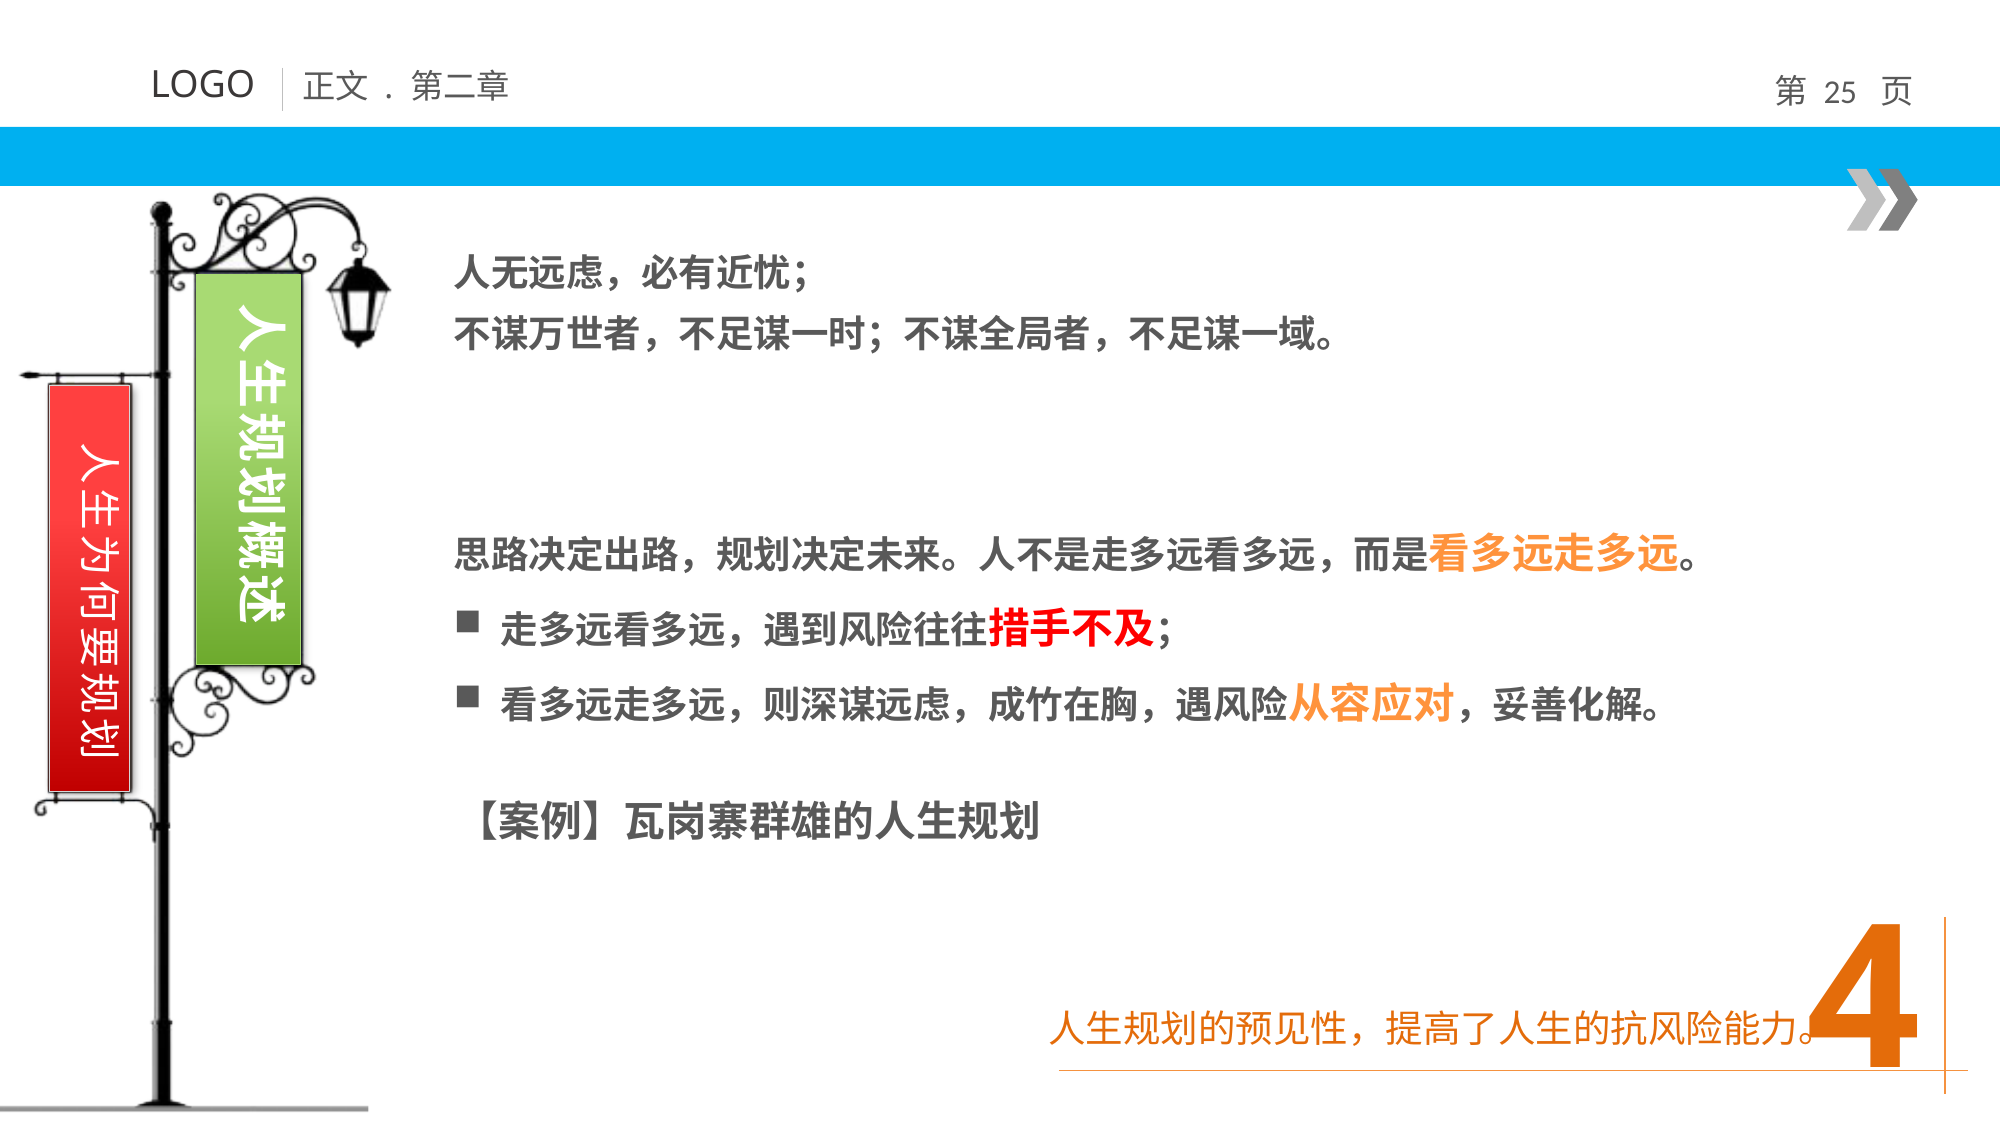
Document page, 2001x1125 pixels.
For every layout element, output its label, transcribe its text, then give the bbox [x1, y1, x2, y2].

text_box 人生为何要规划 [52, 404, 134, 799]
picture [0, 187, 413, 1125]
text_box 思路决定出路，规划决定未来。人不是走多远看多远，而是看多远走多远。 走多远看多远，遇到风险往往措手不及； 看多远走多远，则深谋远虑，成竹在胸，遇风险从容应对，妥善化解。 [438, 494, 1859, 734]
text_box 人无远虑，必有近忧； 不谋万世者，不足谋一时；不谋全局者，不足谋一域。 [438, 226, 1859, 363]
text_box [1011, 860, 1969, 1118]
text_box 【案例】瓦岗寨群雄的人生规划 [442, 787, 1057, 852]
